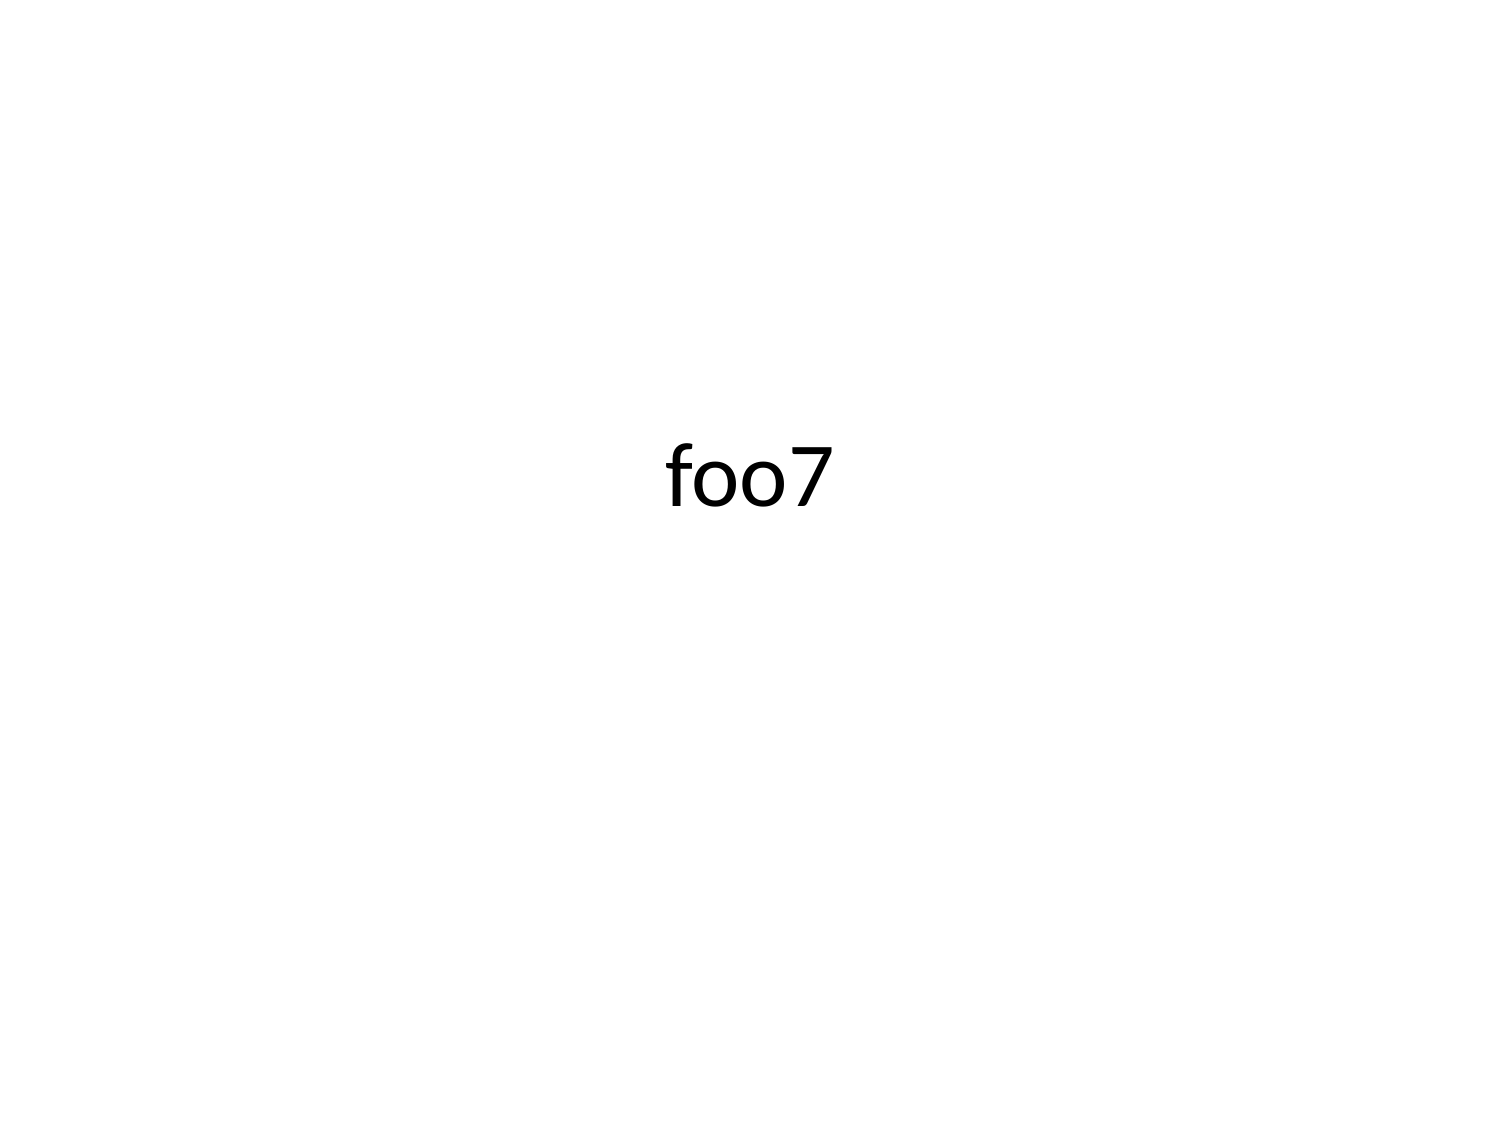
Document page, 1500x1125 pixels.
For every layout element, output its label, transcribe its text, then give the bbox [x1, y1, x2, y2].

title foo7 [112, 349, 1388, 591]
